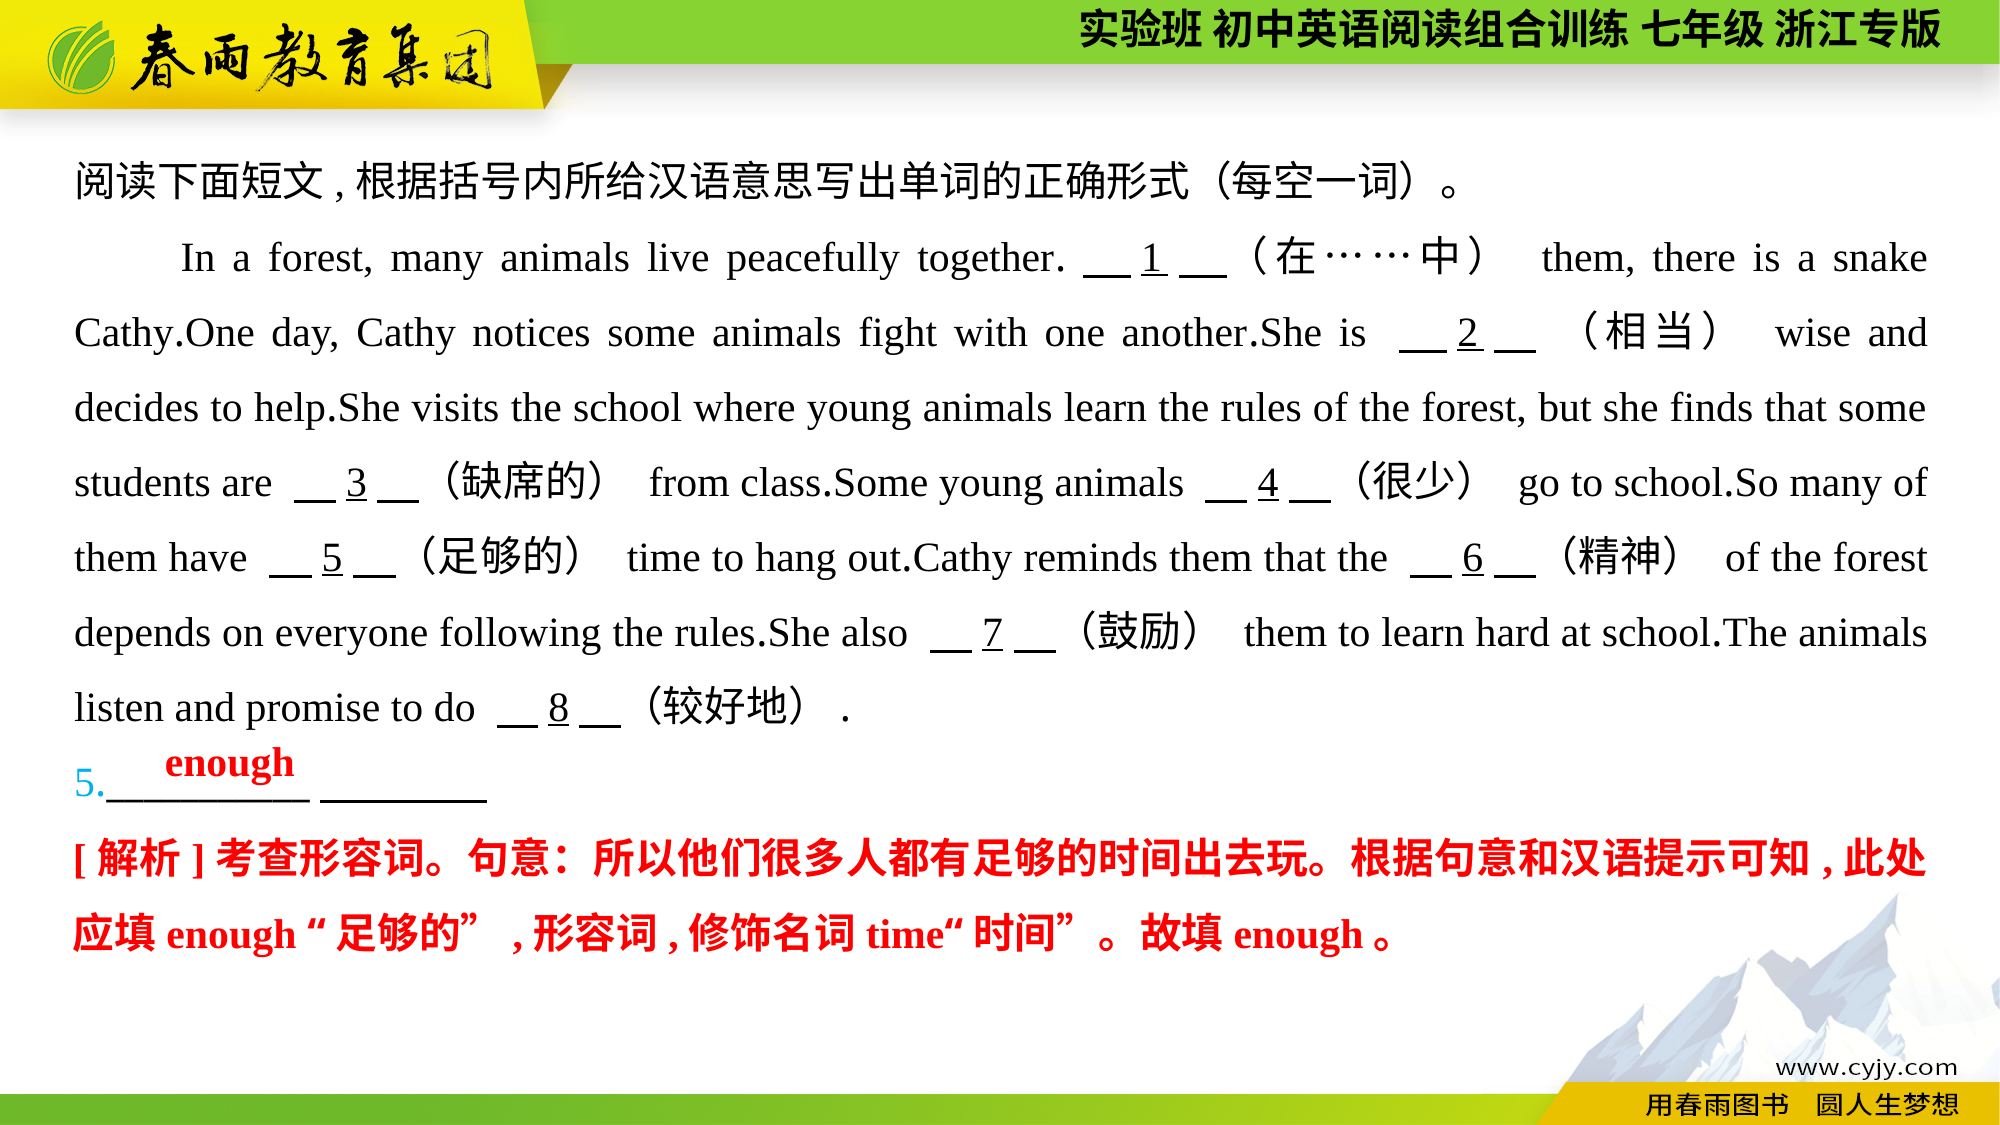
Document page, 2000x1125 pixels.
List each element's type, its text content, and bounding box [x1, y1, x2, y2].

picture [0, 0, 2000, 1125]
text_box enough [149, 727, 310, 793]
list 阅读下面短文,根据括号内所给汉语意思写出单词的正确形式（每空一词）。 In a forest, many animals live peacefully together. 1 （在……中） them, there is a snake Cathy.One day, Cathy notices some animals fight with one another.She is 2 （相当） wise and decides to help.She visits the school where young animals learn the rules of the forest, but she finds that some students are 3 （缺席的） from class.Some young animals 4 （很少） go to school.So many of them have 5 （足够的） time to hang out.Cathy reminds them that the 6 （精神） of the forest depends on everyone following the rules.She also 7 （鼓励） them to learn hard at school.The animals listen and promise to do 8 （较好地）. 5.___________ [59, 122, 1944, 820]
text_box [解析]考查形容词。句意：所以他们很多人都有足够的时间出去玩。根据句意和汉语提示可知,此处应填enough “足够的”,形容词,修饰名词time“时间”。故填enough。 [58, 799, 1942, 965]
